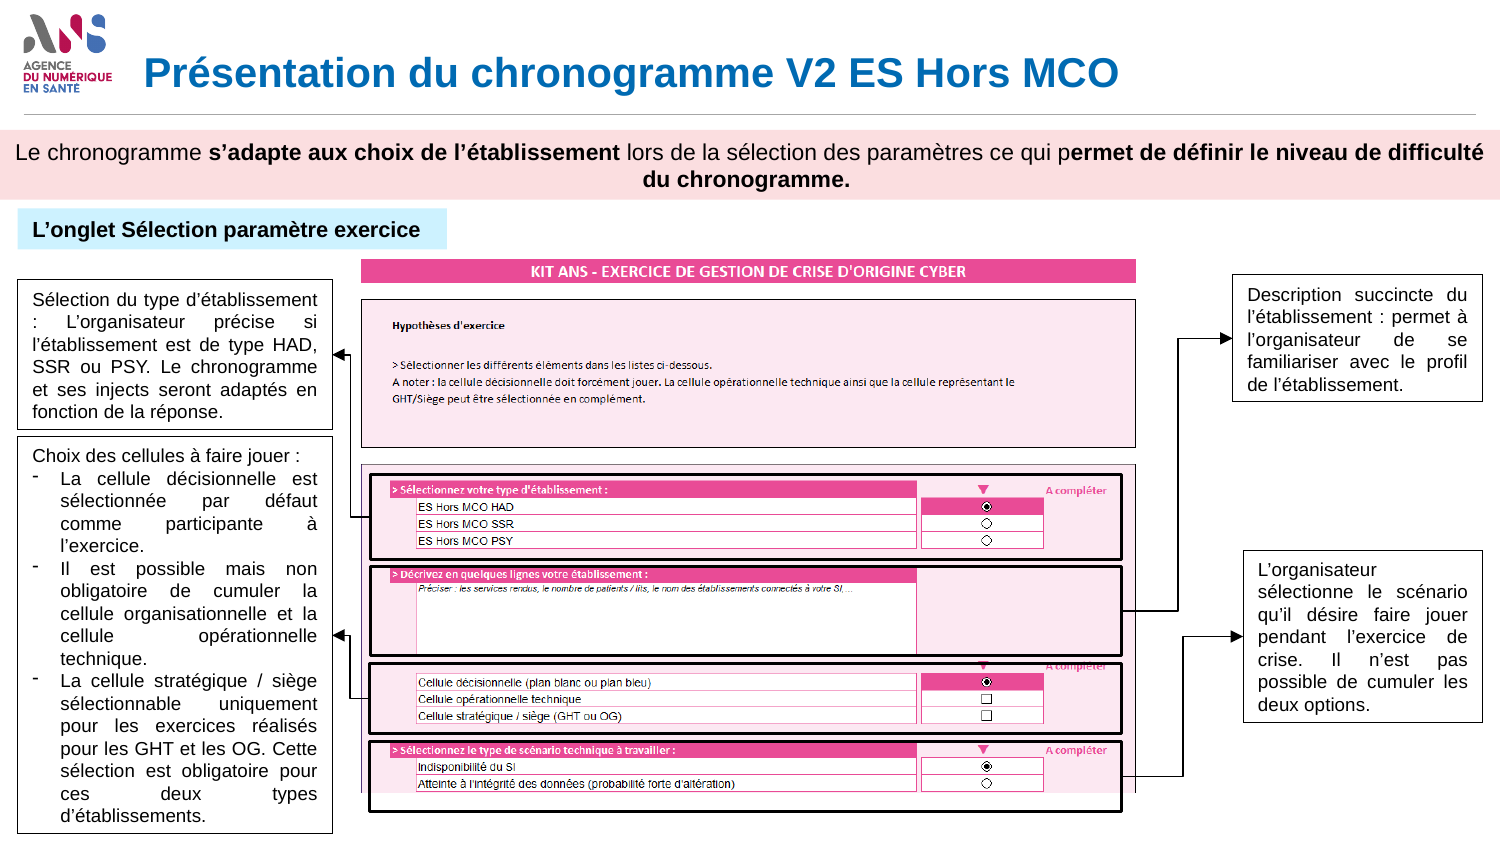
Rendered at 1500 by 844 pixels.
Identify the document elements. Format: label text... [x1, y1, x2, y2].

picture [23, 14, 112, 93]
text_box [1121, 338, 1233, 612]
text_box [368, 802, 1123, 813]
text_box L’organisateur sélectionne le scénario qu’il désire faire jouer pendant l’exercice de crise. Il n’est pas possible de cumuler les deux options. [1243, 550, 1483, 723]
text_box Présentation du chronogramme V2 ES Hors MCO [143, 20, 1148, 96]
text_box Description succincte du l’établissement : permet à l’organisateur de se familiariser avec le profil de l’établissement. [1232, 274, 1483, 402]
text_box L’onglet Sélection paramètre exercice [17, 208, 447, 250]
text_box Sélection du type d’établissement : L’organisateur précise si l’établissement est de type HAD, SSR ou PSY. Le chronogramme et ses injects seront adaptés en fonction de la réponse. [17, 279, 333, 430]
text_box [331, 637, 370, 699]
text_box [331, 355, 371, 518]
picture [342, 254, 1158, 793]
text_box Choix des cellules à faire jouer : La cellule décisionnelle est sélectionnée par défaut comme participante à l’exercice. Il est possible mais non obligatoire de cumuler la cellule organisationnelle et la cellule opérationnelle technique. La cellule stratégique / siège sélectionnable uniquement pour les exercices réalisés pour les GHT et les OG. Cette sélection est obligatoire pour ces deux types d’établissements. [17, 436, 333, 834]
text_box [1121, 637, 1244, 777]
text_box Le chronogramme s’adapte aux choix de l’établissement lors de la sélection des paramètres ce qui permet de définir le niveau de difficulté du chronogramme. [0, 129, 1500, 200]
